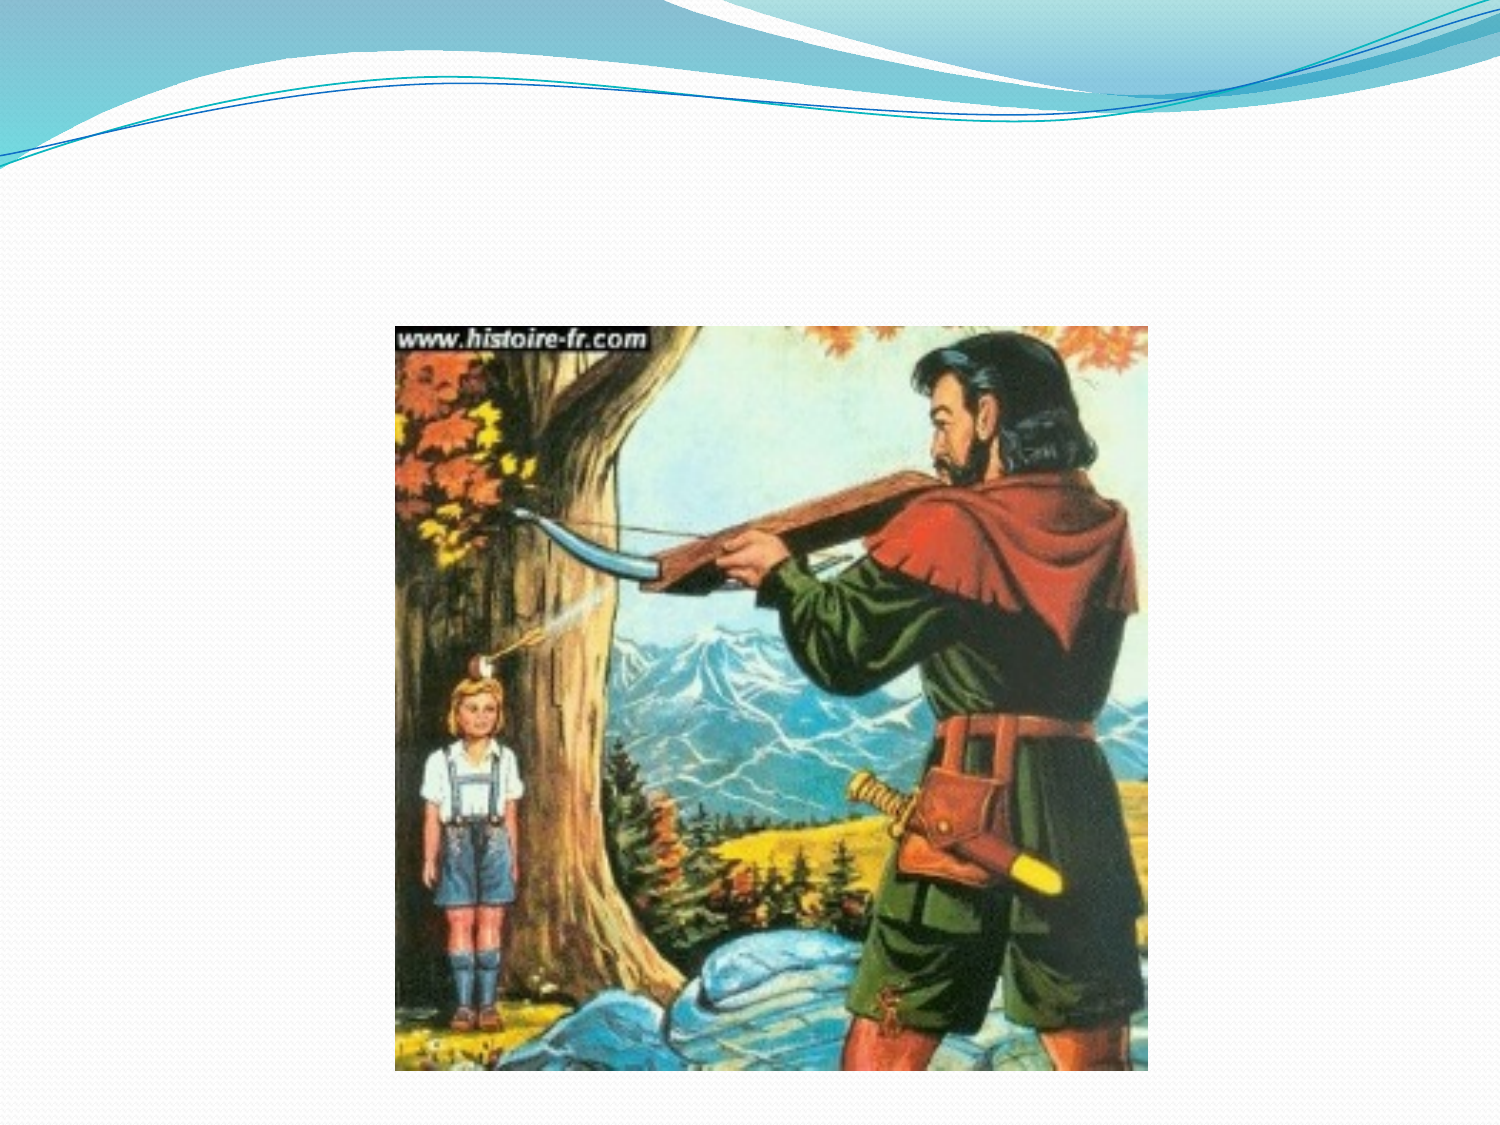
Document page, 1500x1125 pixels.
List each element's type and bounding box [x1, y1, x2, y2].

list [395, 326, 1149, 1071]
